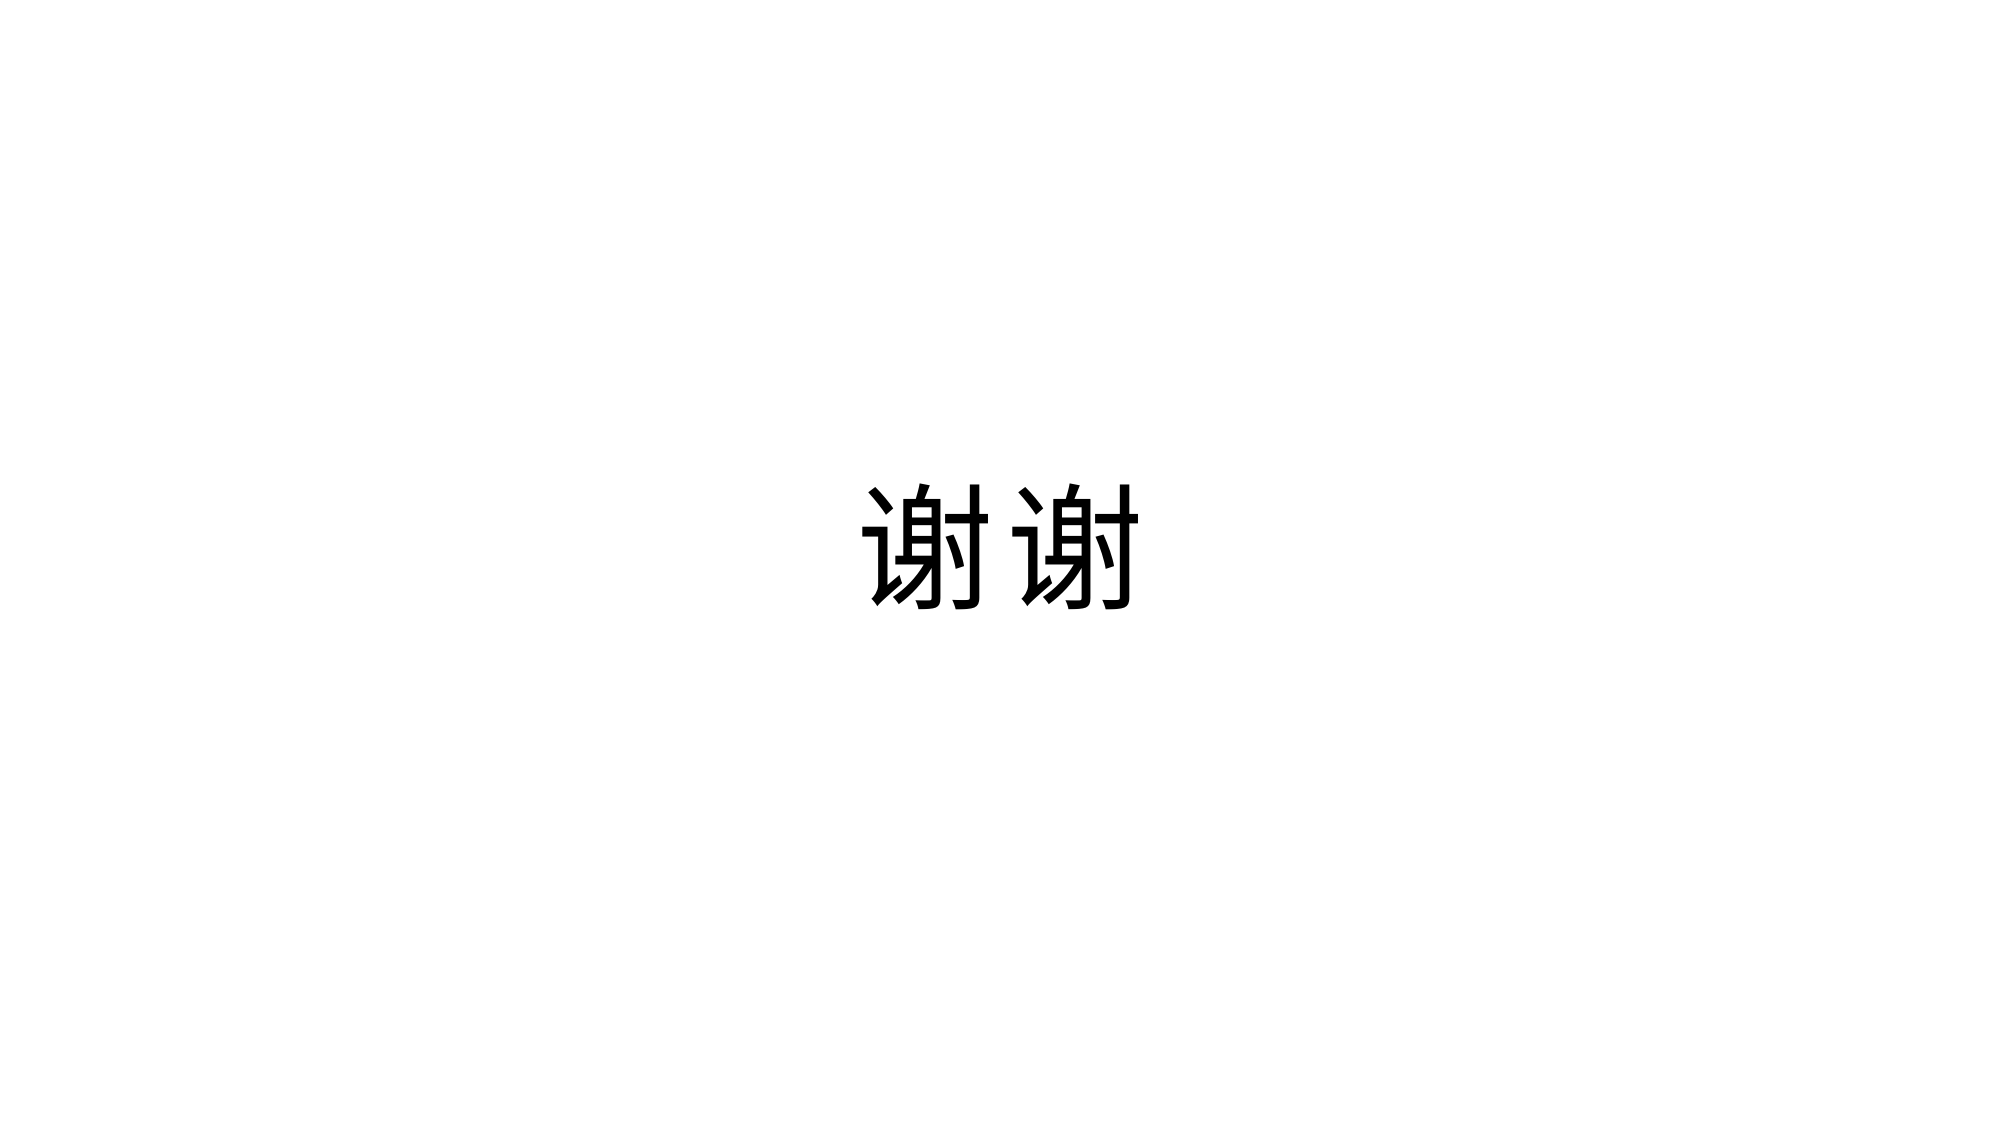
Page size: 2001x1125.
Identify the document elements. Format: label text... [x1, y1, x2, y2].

text_box 谢谢 [333, 454, 1667, 635]
